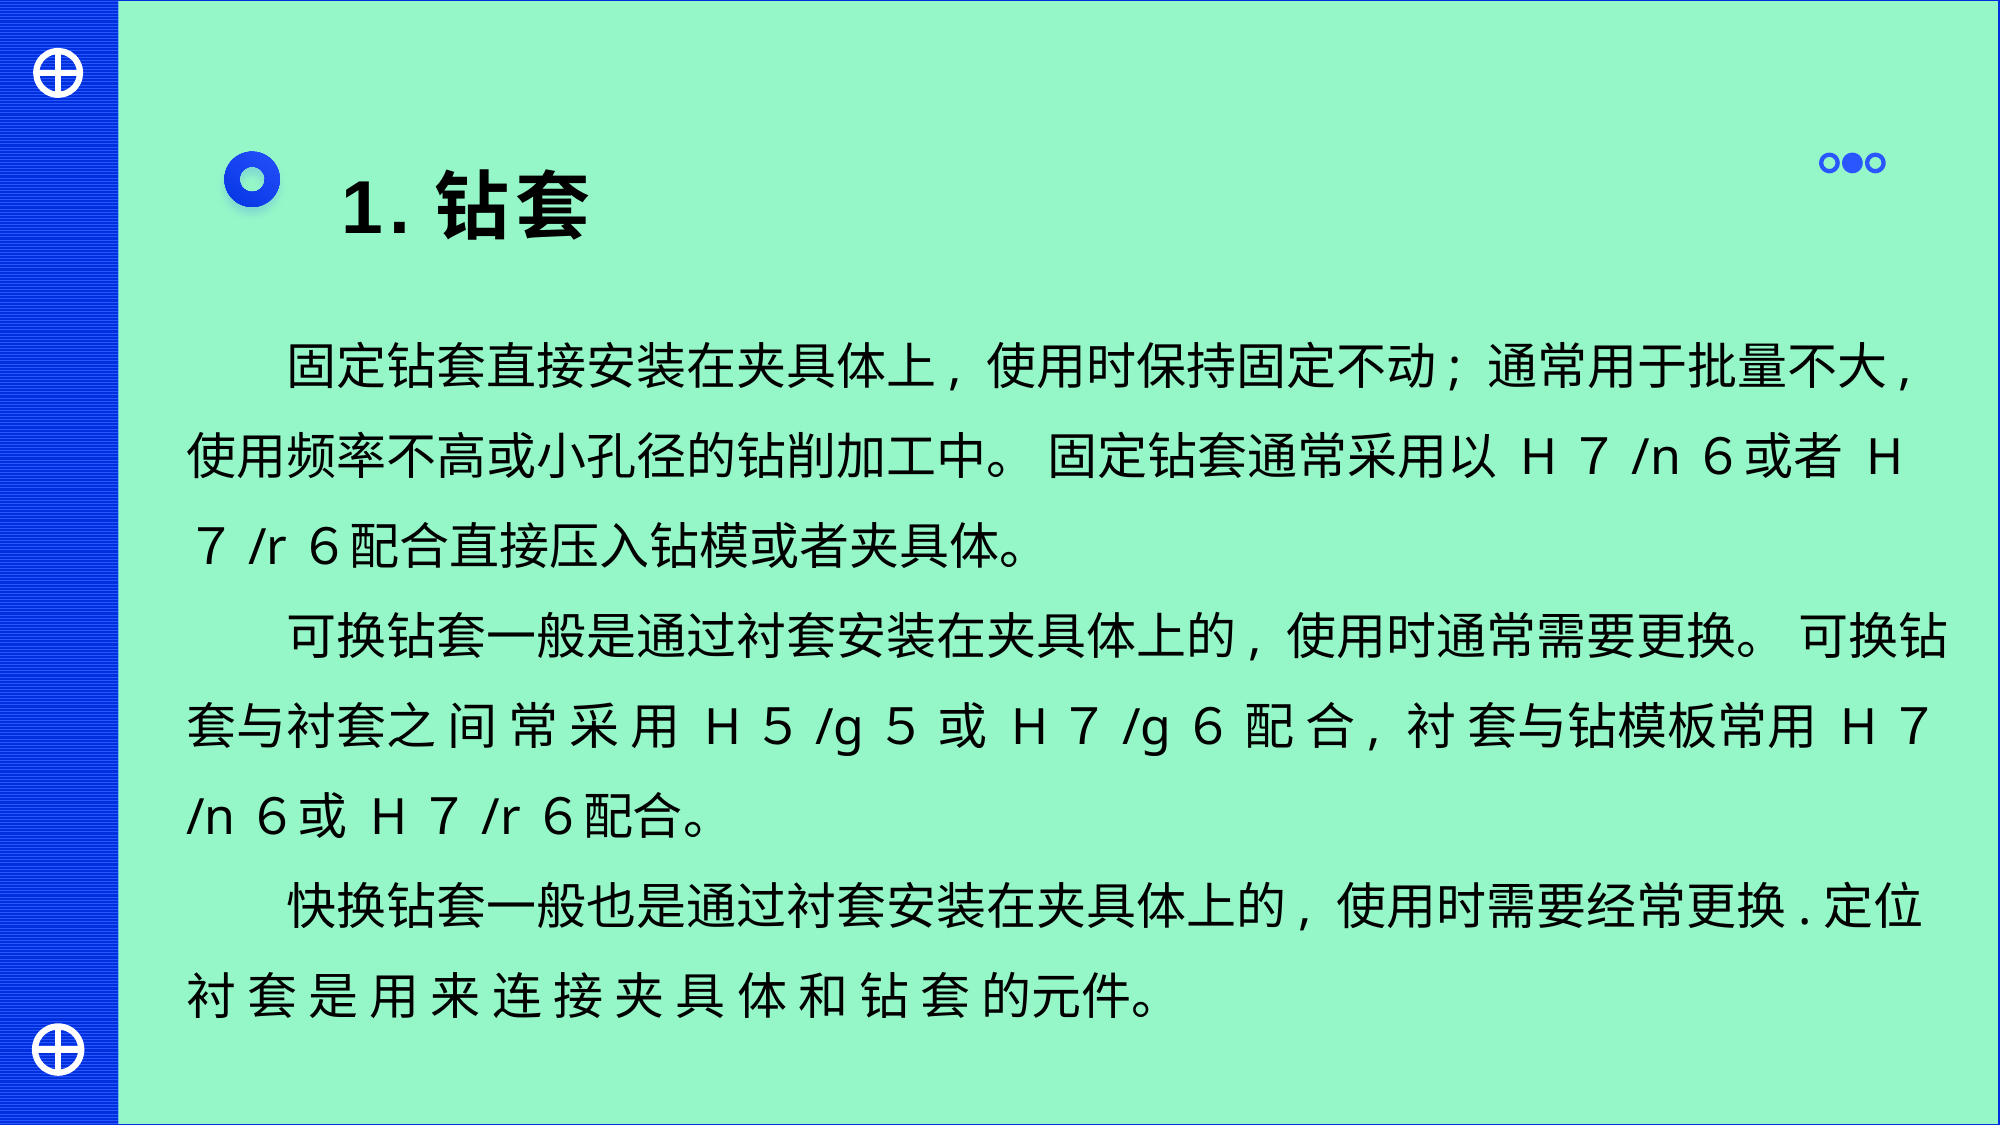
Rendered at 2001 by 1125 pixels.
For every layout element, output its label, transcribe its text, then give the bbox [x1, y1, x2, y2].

text_box [0, 0, 119, 1125]
text_box 1.钻套 [218, 135, 1506, 257]
text_box [33, 1025, 83, 1074]
text_box 固定钻套直接安装在夹具体上, 使用时保持固定不动; 通常用于批量不大, 使用频率不高或小孔径的钻削加工中。 固定钻套通常采用以 H７/n６或者 H７/r６配合直接压入钻模或者夹具体。 可换钻套一般是通过衬套安装在夹具体上的, 使用时通常需要更换。 可换钻套与衬套之 间 常 采 用 H５/g５ 或 H７/g６ 配 合, 衬 套与钻模板常用 H７/n６或 H７/r６配合。 快换钻套一般也是通过衬套安装在夹具体上的, 使用时需要经常更换.定位衬 套 是 用 来 连 接 夹 具 体 和 钻 套 的元件。 [171, 297, 1980, 1123]
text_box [1819, 152, 1886, 174]
text_box [35, 49, 82, 96]
